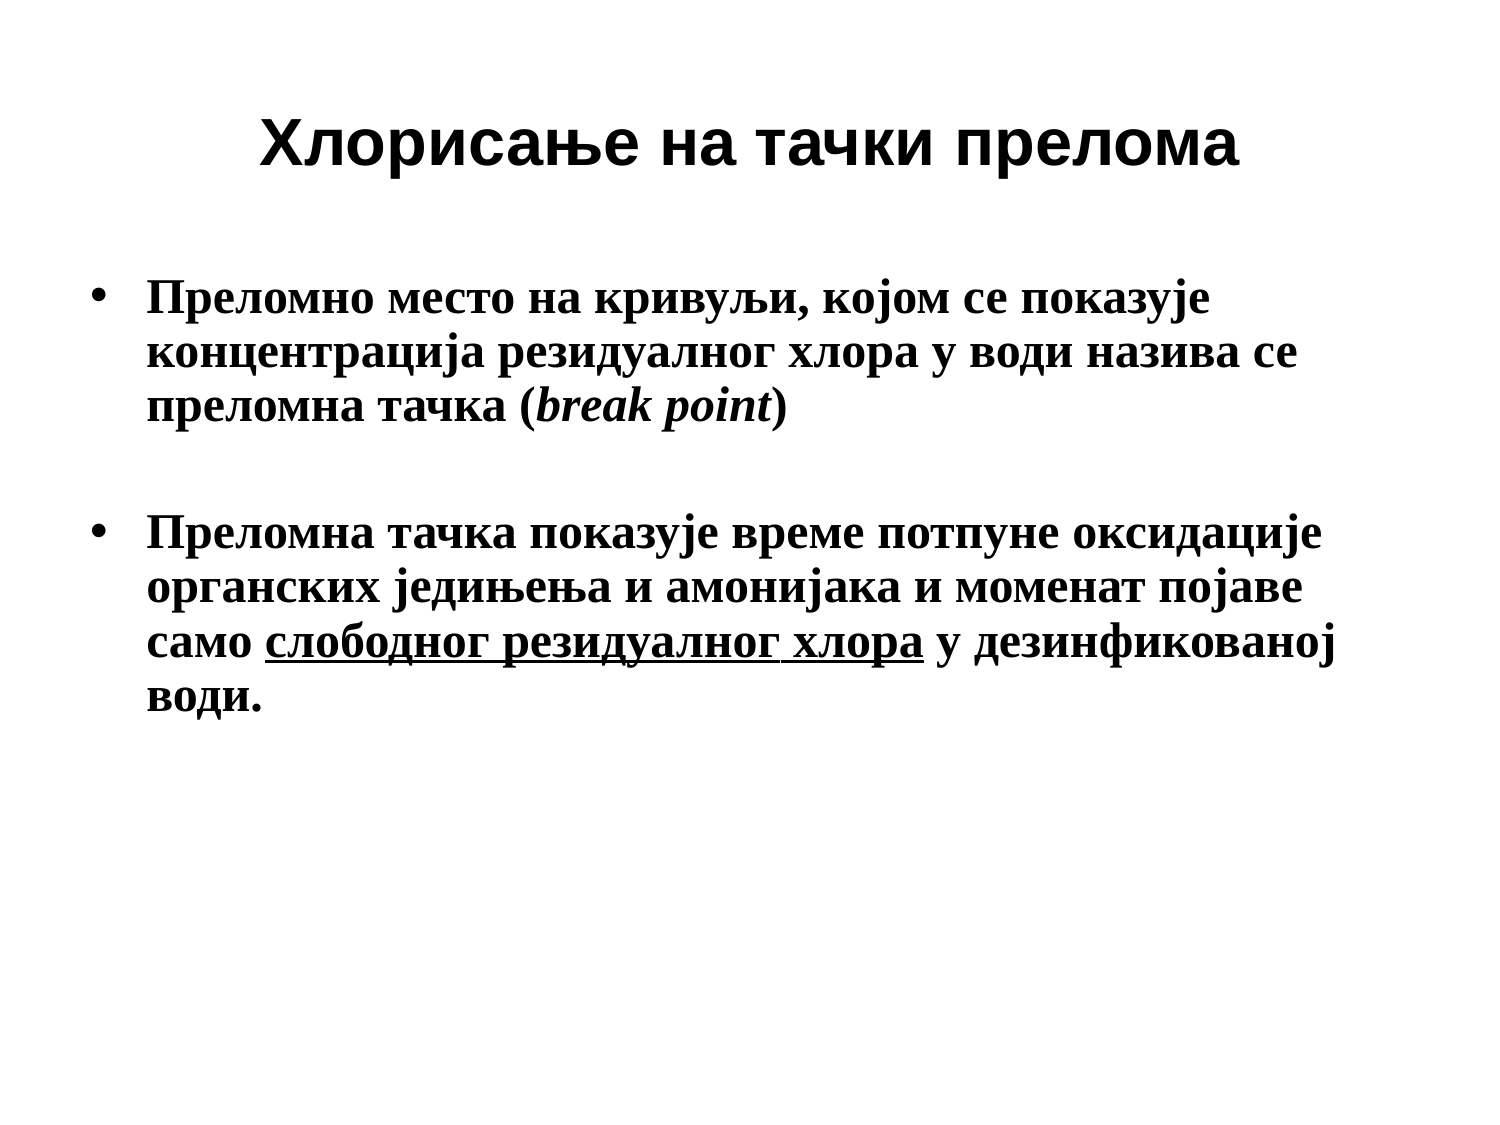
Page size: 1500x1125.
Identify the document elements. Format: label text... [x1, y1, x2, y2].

title Хлорисање на тачки прелома [74, 44, 1426, 233]
list Преломно место на кривуљи, којом се показује концентрација резидуалног хлора у води назива се преломна тачка (break point) Преломна тачка показује време потпуне оксидације органских једињења и амонијака и моменат појаве само слободног резидуалног хлора у дезинфикованој води. [74, 262, 1426, 1006]
